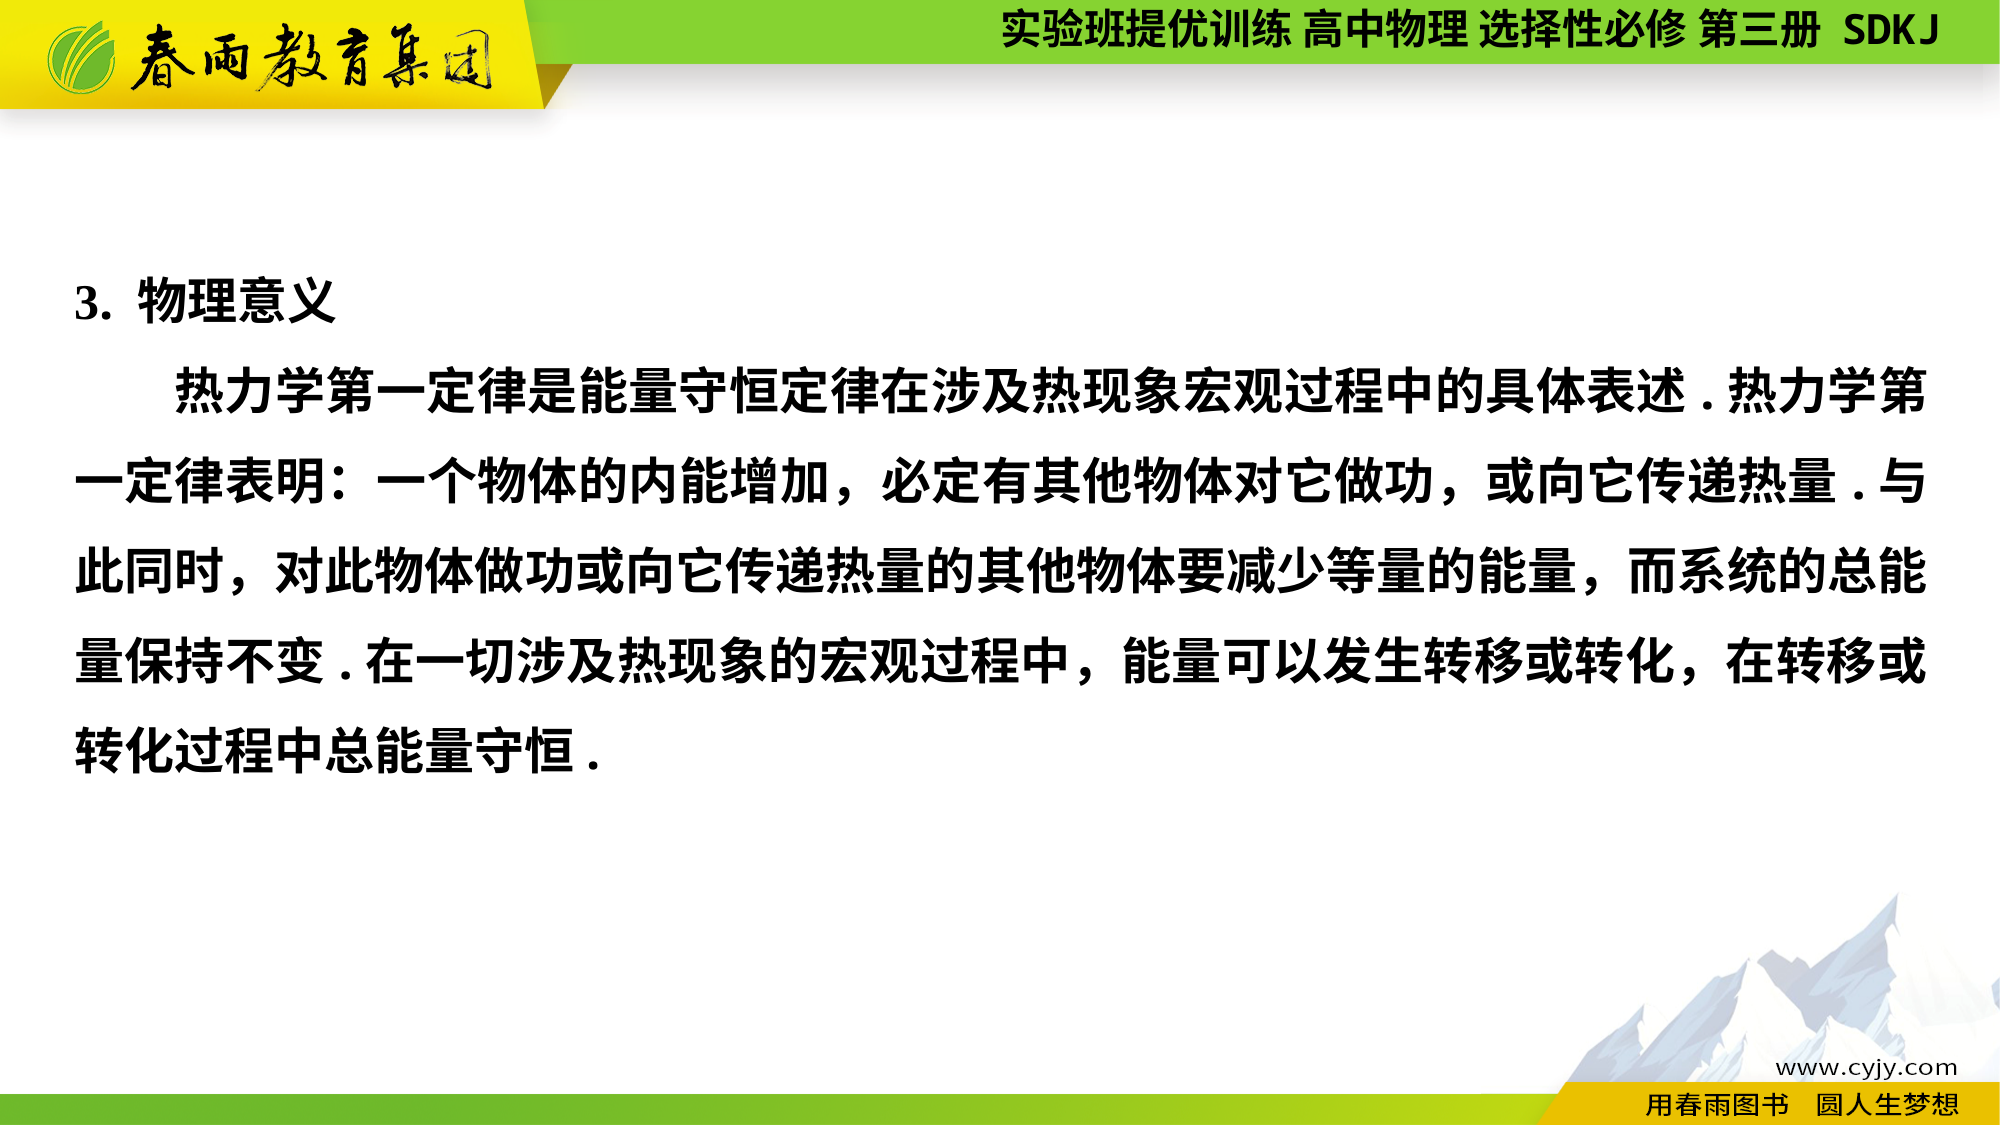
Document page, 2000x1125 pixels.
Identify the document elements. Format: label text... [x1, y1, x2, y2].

picture [0, 0, 2000, 1125]
list 3. 物理意义 热力学第一定律是能量守恒定律在涉及热现象宏观过程中的具体表述.热力学第一定律表明：一个物体的内能增加，必定有其他物体对它做功，或向它传递热量.与此同时，对此物体做功或向它传递热量的其他物体要减少等量的能量，而系统的总能量保持不变.在一切涉及热现象的宏观过程中，能量可以发生转移或转化，在转移或转化过程中总能量守恒. [59, 231, 1944, 781]
